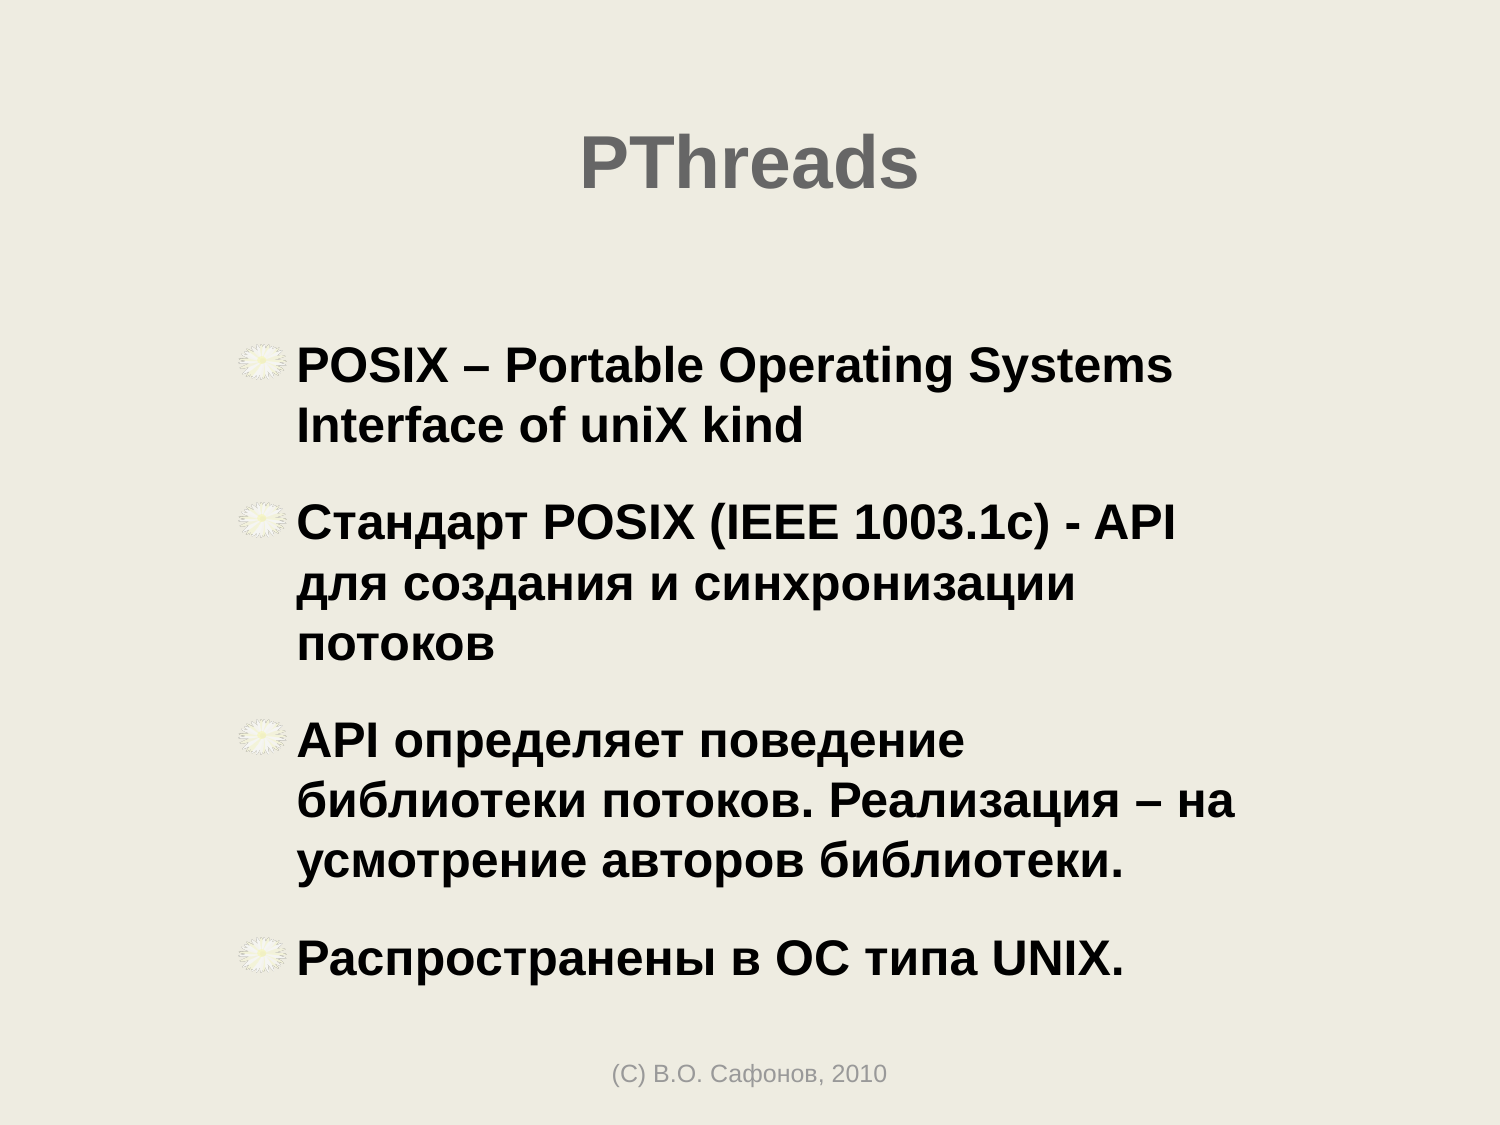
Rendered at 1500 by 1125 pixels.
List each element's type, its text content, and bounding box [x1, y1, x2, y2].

list POSIX – Portable Operating Systems Interface of uniX kind Стандарт POSIX (IEEE 1003.1c) - API для создания и синхронизации потоков API определяет поведение библиотеки потоков. Реализация – на усмотрение авторов библиотеки. Распространены в ОС типа UNIX. [223, 324, 1276, 1005]
picture [238, 937, 287, 973]
picture [238, 344, 287, 380]
footer (C) В.О. Сафонов, 2010 [512, 1042, 988, 1103]
picture [238, 502, 287, 538]
title PThreads [74, 49, 1426, 268]
picture [238, 719, 287, 755]
